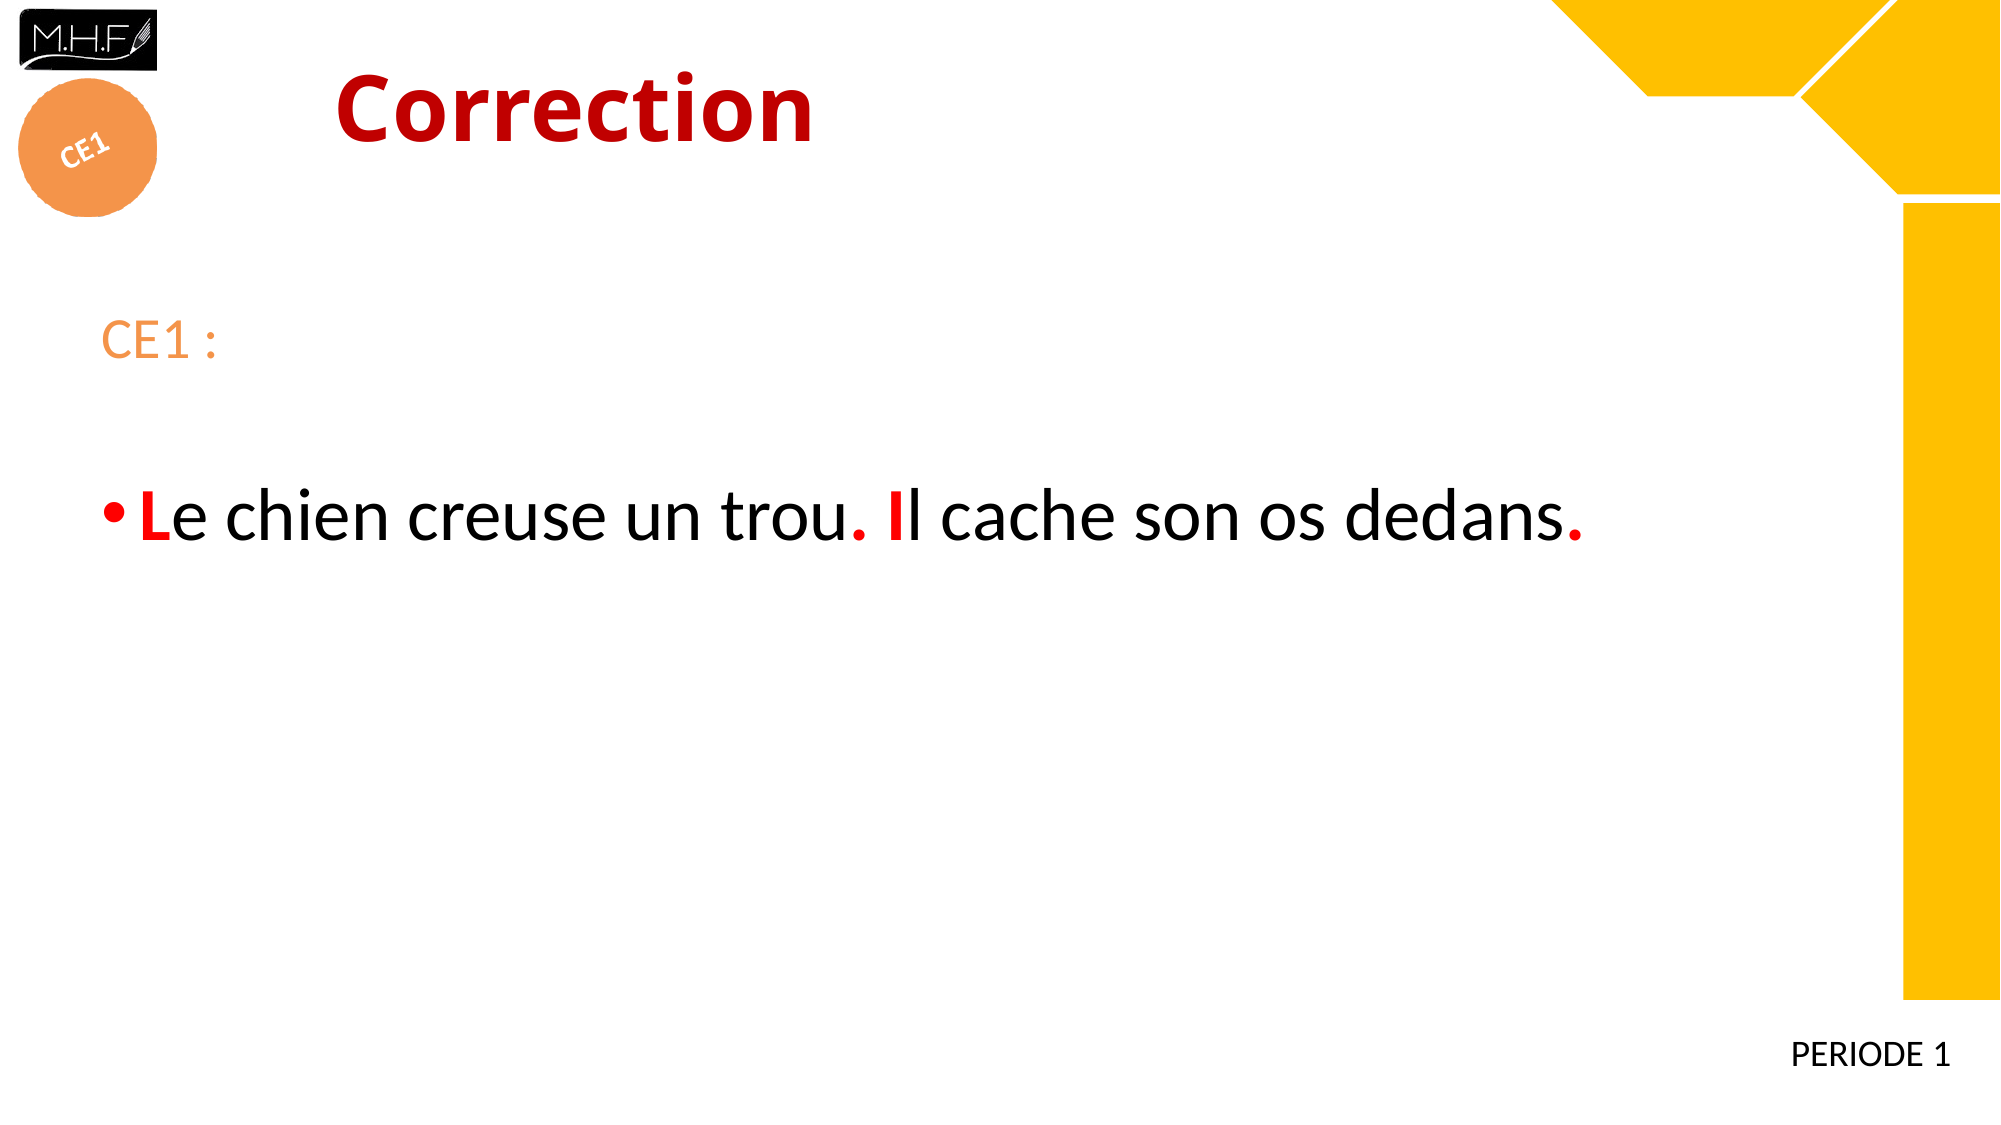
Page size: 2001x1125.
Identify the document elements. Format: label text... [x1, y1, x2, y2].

text_box [1799, 0, 2000, 196]
text_box [1549, 0, 1892, 98]
picture [16, 7, 157, 74]
text_box [1031, 299, 1853, 1014]
picture [18, 78, 157, 218]
text_box PERIODE 1 [1362, 1021, 1967, 1125]
text_box [1902, 202, 2000, 1001]
list CE1 : Le chien creuse un trou. Il cache son os dedans. [86, 300, 1801, 1015]
title Correction [318, 3, 1865, 221]
